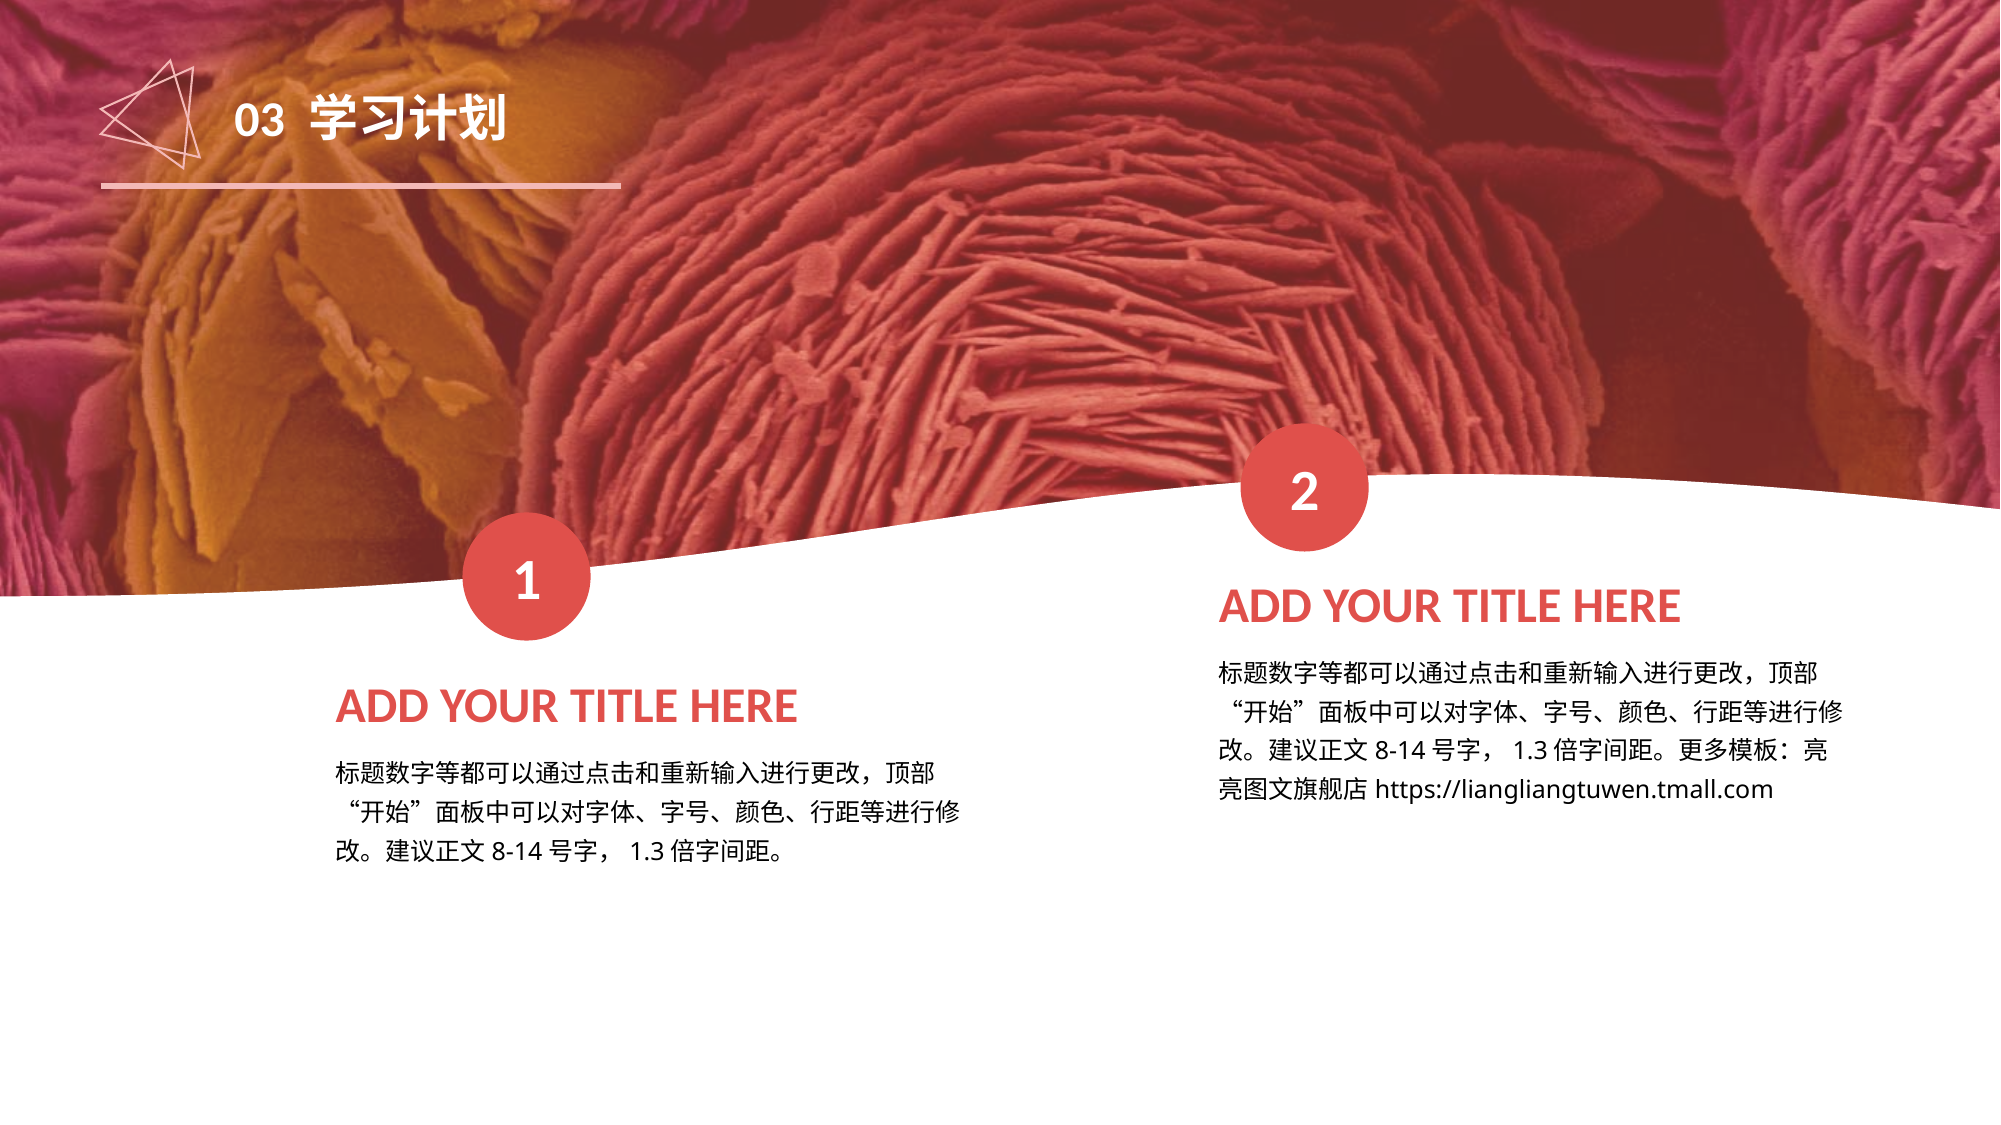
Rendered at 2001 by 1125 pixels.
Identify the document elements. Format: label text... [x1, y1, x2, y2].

text_box ADD YOUR TITLE HERE [1204, 564, 1744, 640]
text_box 标题数字等都可以通过点击和重新输入进行更改，顶部“开始”面板中可以对字体、字号、颜色、行距等进行修改。建议正文8-14号字，1.3倍字间距。 [320, 740, 984, 873]
text_box 标题数字等都可以通过点击和重新输入进行更改，顶部“开始”面板中可以对字体、字号、颜色、行距等进行修改。建议正文8-14号字，1.3倍字间距。更多模板：亮亮图文旗舰店https://liangliangtuwen.tmall.com [1204, 640, 1867, 812]
list 03 学习计划 [219, 85, 720, 151]
text_box 2 [1239, 422, 1370, 553]
text_box ADD YOUR TITLE HERE [320, 664, 861, 740]
text_box 1 [461, 511, 592, 642]
